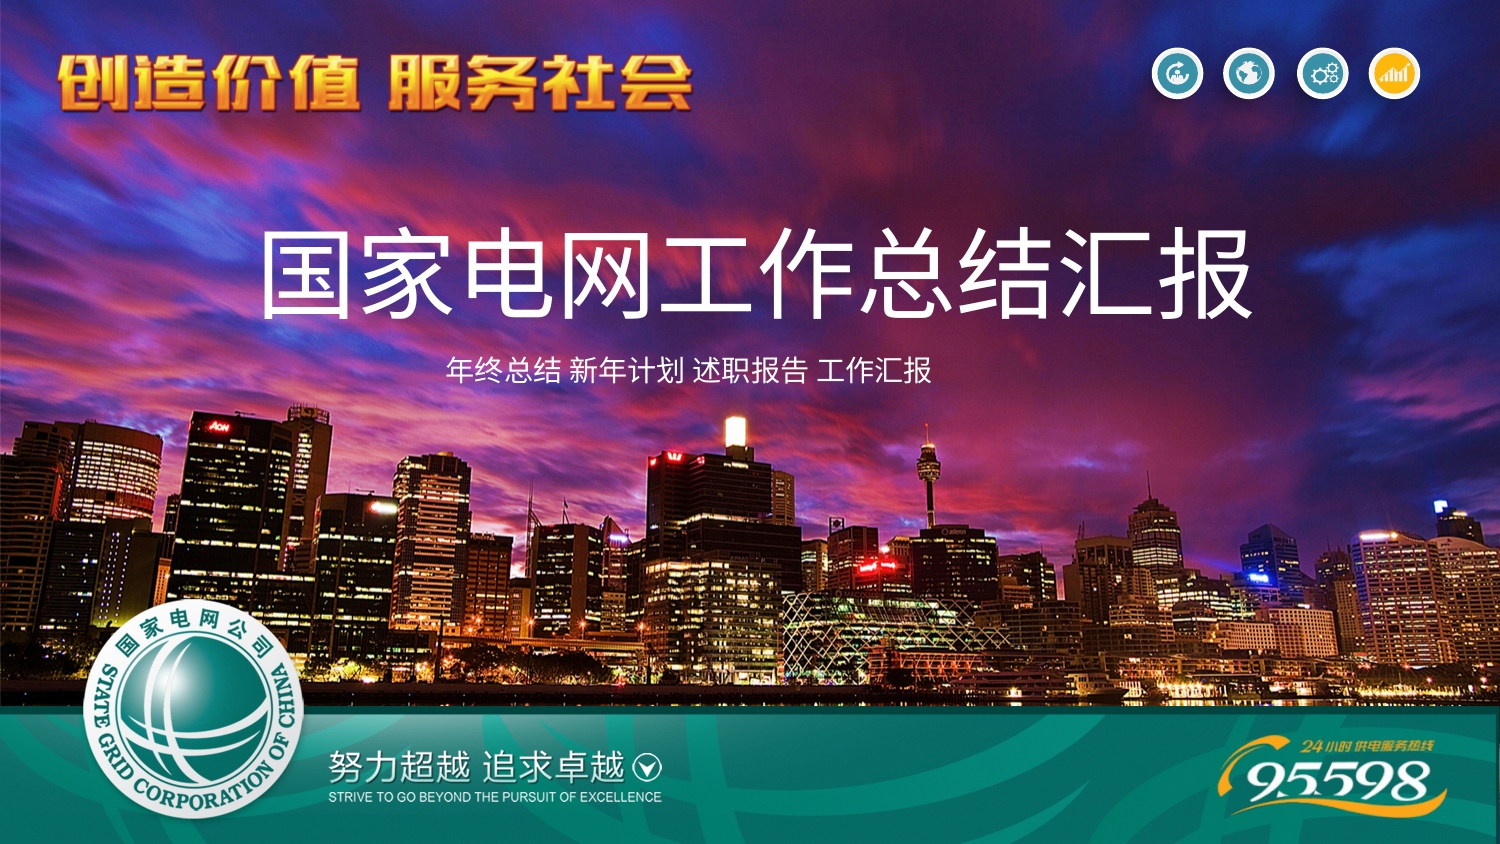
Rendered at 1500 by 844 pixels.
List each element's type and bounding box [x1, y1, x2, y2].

text_box [1223, 48, 1274, 99]
picture [0, 0, 1500, 844]
text_box [1297, 48, 1348, 99]
text_box [1369, 48, 1420, 99]
text_box [1152, 48, 1203, 99]
